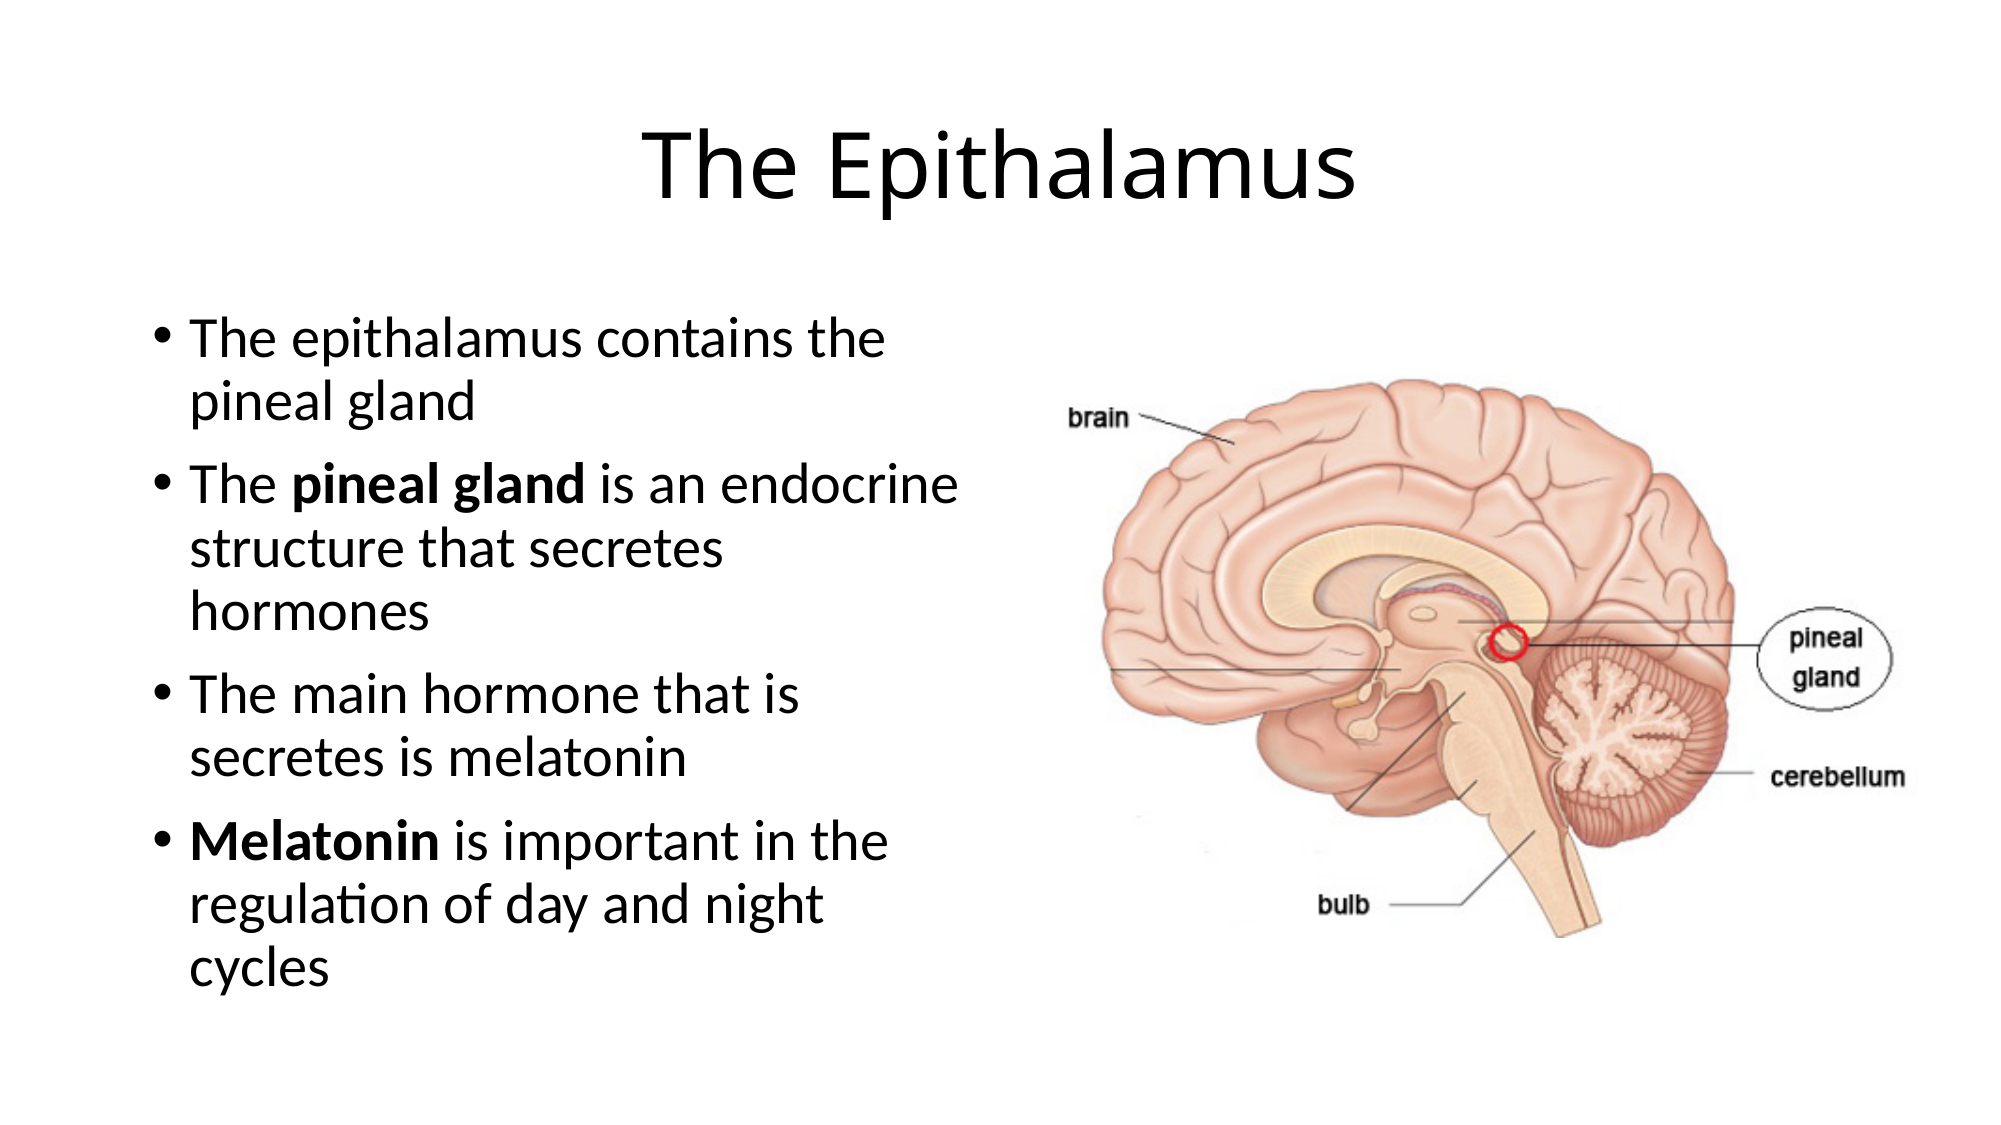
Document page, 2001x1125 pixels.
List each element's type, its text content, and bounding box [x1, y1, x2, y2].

title The Epithalamus [137, 59, 1863, 278]
list The epithalamus contains the pineal gland The pineal gland is an endocrine structure that secretes hormones The main hormone that is secretes is melatonin Melatonin is important in the regulation of day and night cycles [137, 299, 988, 1014]
picture [987, 374, 1926, 938]
